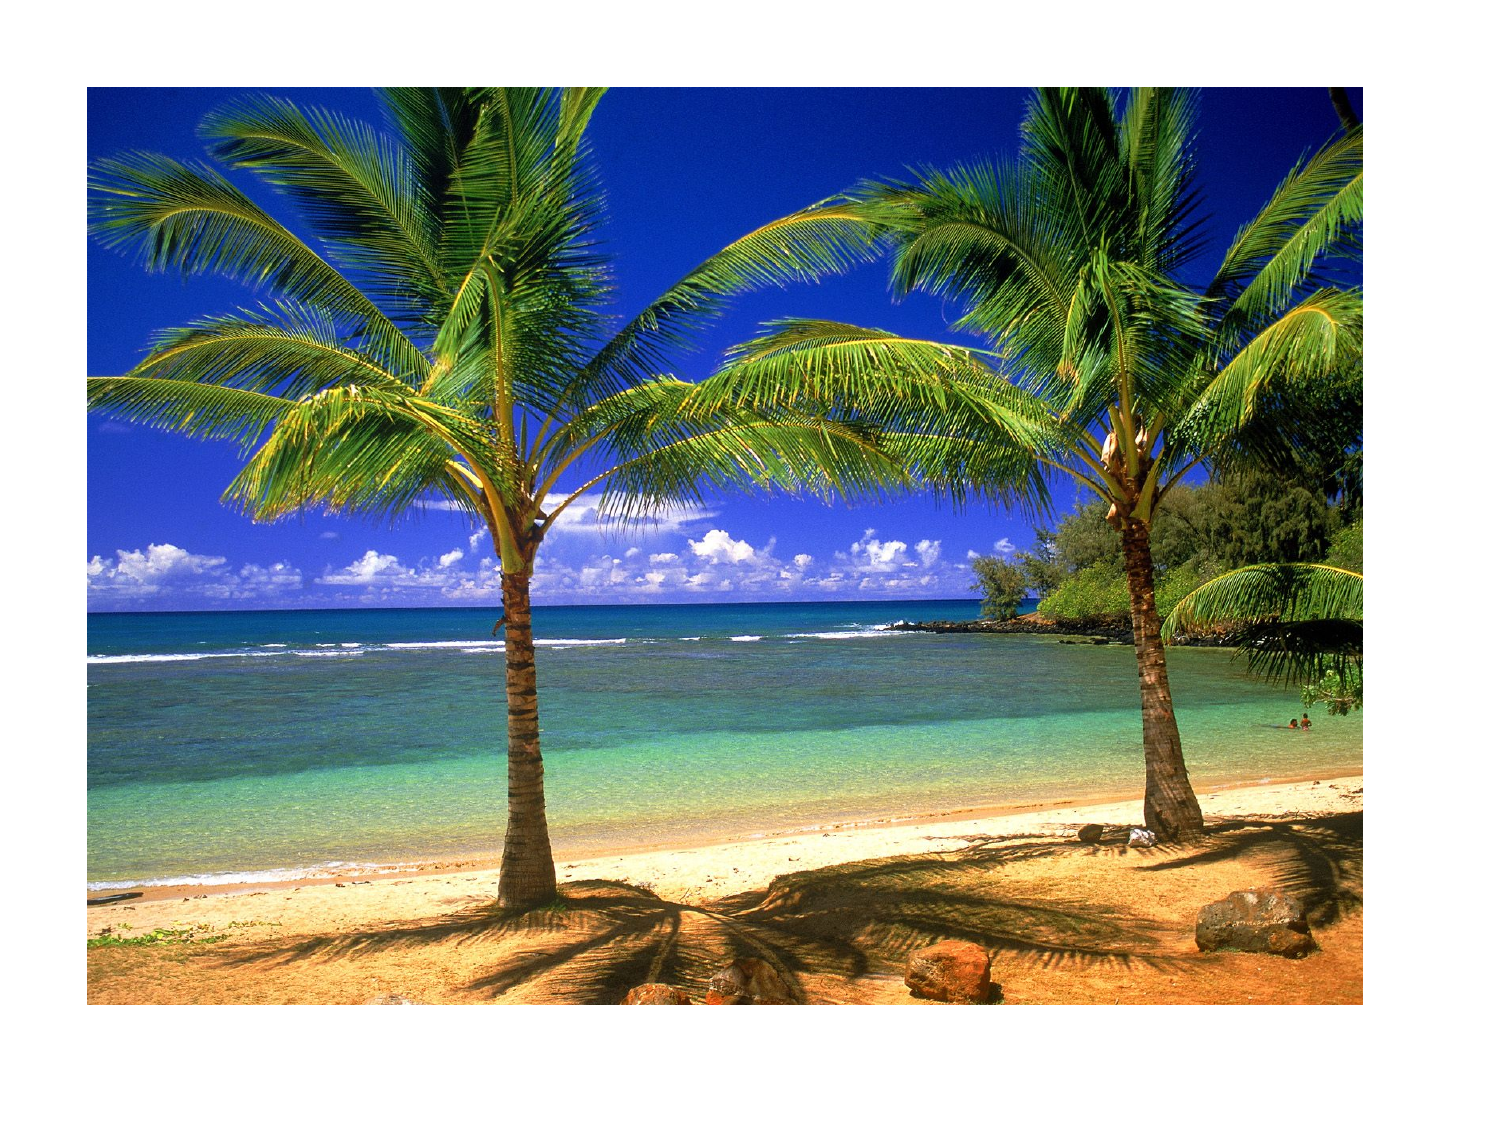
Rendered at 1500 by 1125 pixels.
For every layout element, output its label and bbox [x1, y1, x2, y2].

list [87, 87, 1363, 1006]
